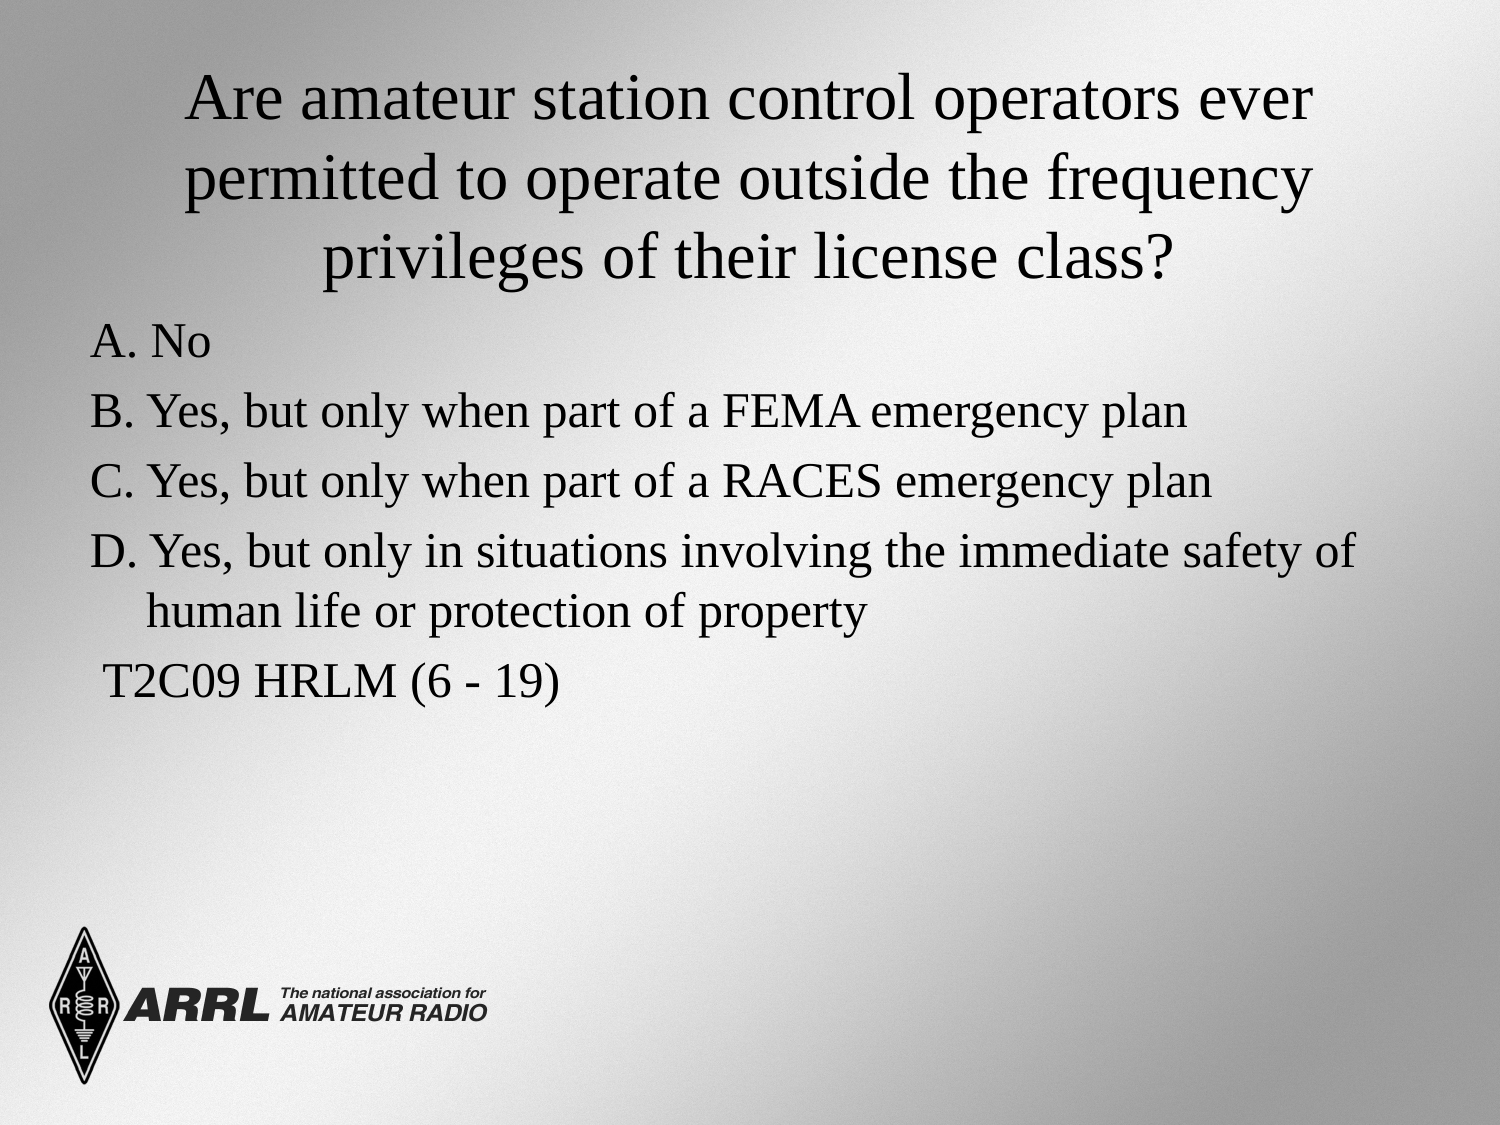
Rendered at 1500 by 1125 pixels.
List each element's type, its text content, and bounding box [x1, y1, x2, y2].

list A. No B. Yes, but only when part of a FEMA emergency plan C. Yes, but only when part of a RACES emergency plan D. Yes, but only in situations involving the immediate safety of human life or protection of property T2C09 HRLM (6 - 19) [75, 299, 1425, 1005]
title Are amateur station control operators ever permitted to operate outside the frequency privileges of their license class? [75, 45, 1425, 233]
picture [0, 0, 1500, 1125]
